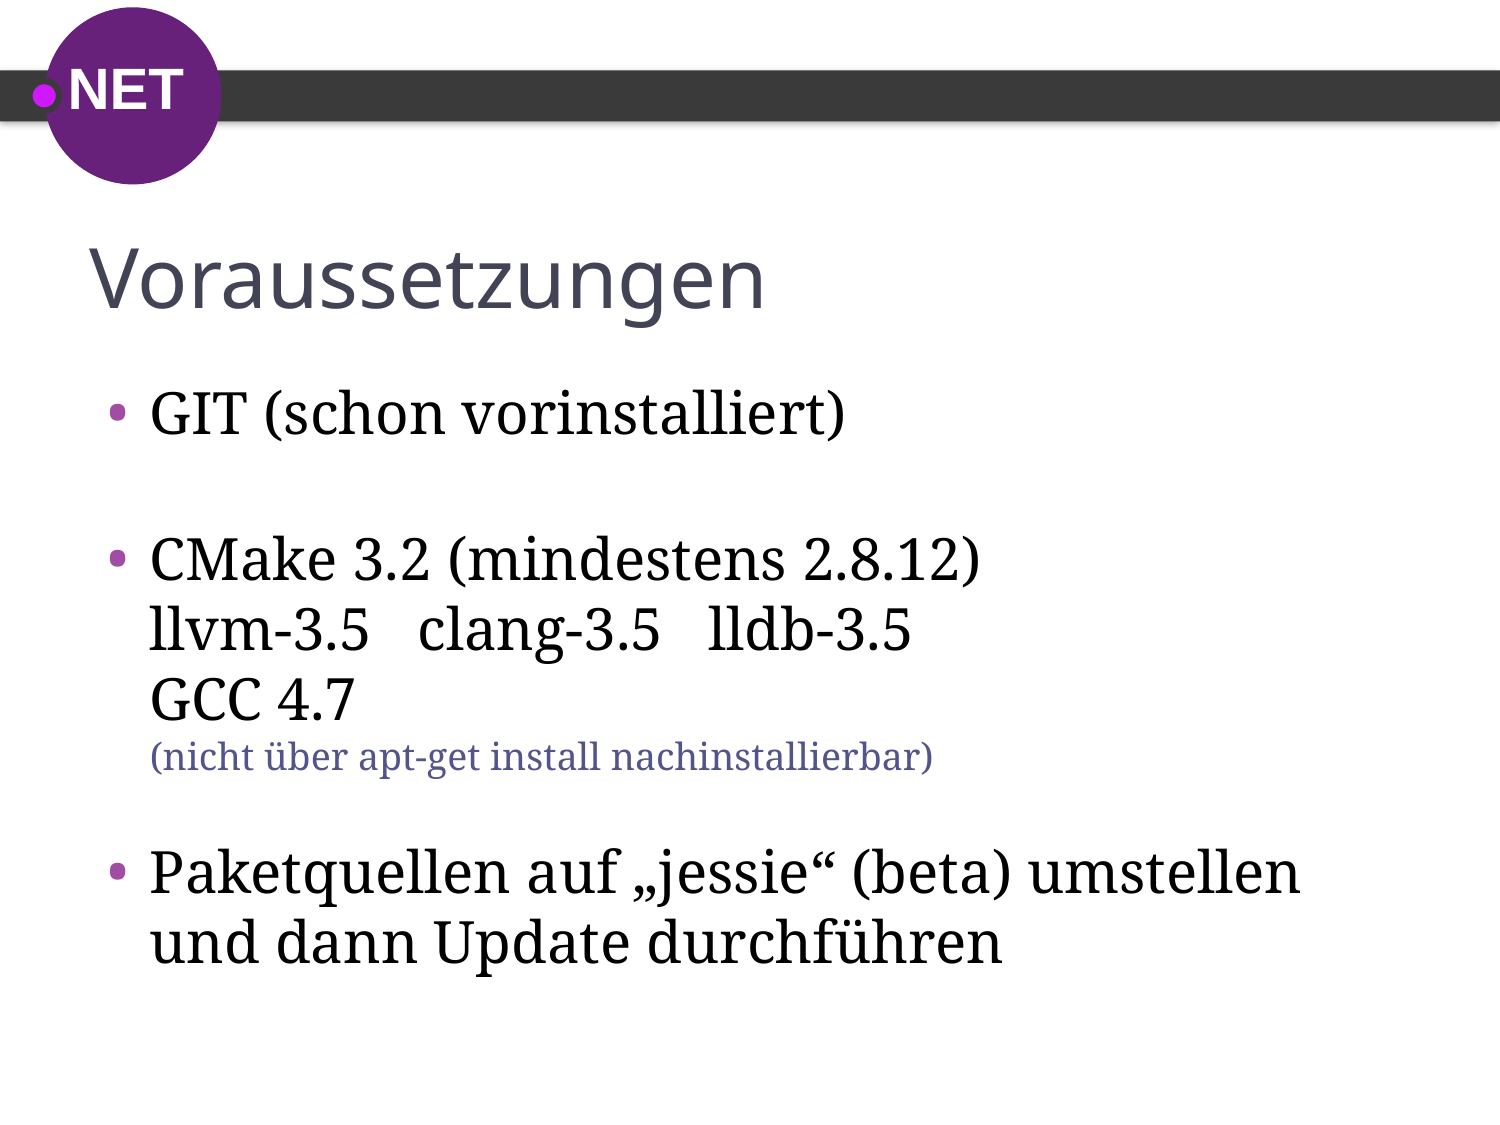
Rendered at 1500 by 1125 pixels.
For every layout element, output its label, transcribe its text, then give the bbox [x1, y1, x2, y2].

title Voraussetzungen [75, 187, 1425, 363]
list GIT (schon vorinstalliert) CMake 3.2 (mindestens 2.8.12) llvm-3.5 clang-3.5 lldb-3.5 GCC 4.7 (nicht über apt-get install nachinstallierbar) Paketquellen auf „jessie“ (beta) umstellen und dann Update durchführen [75, 368, 1425, 1079]
